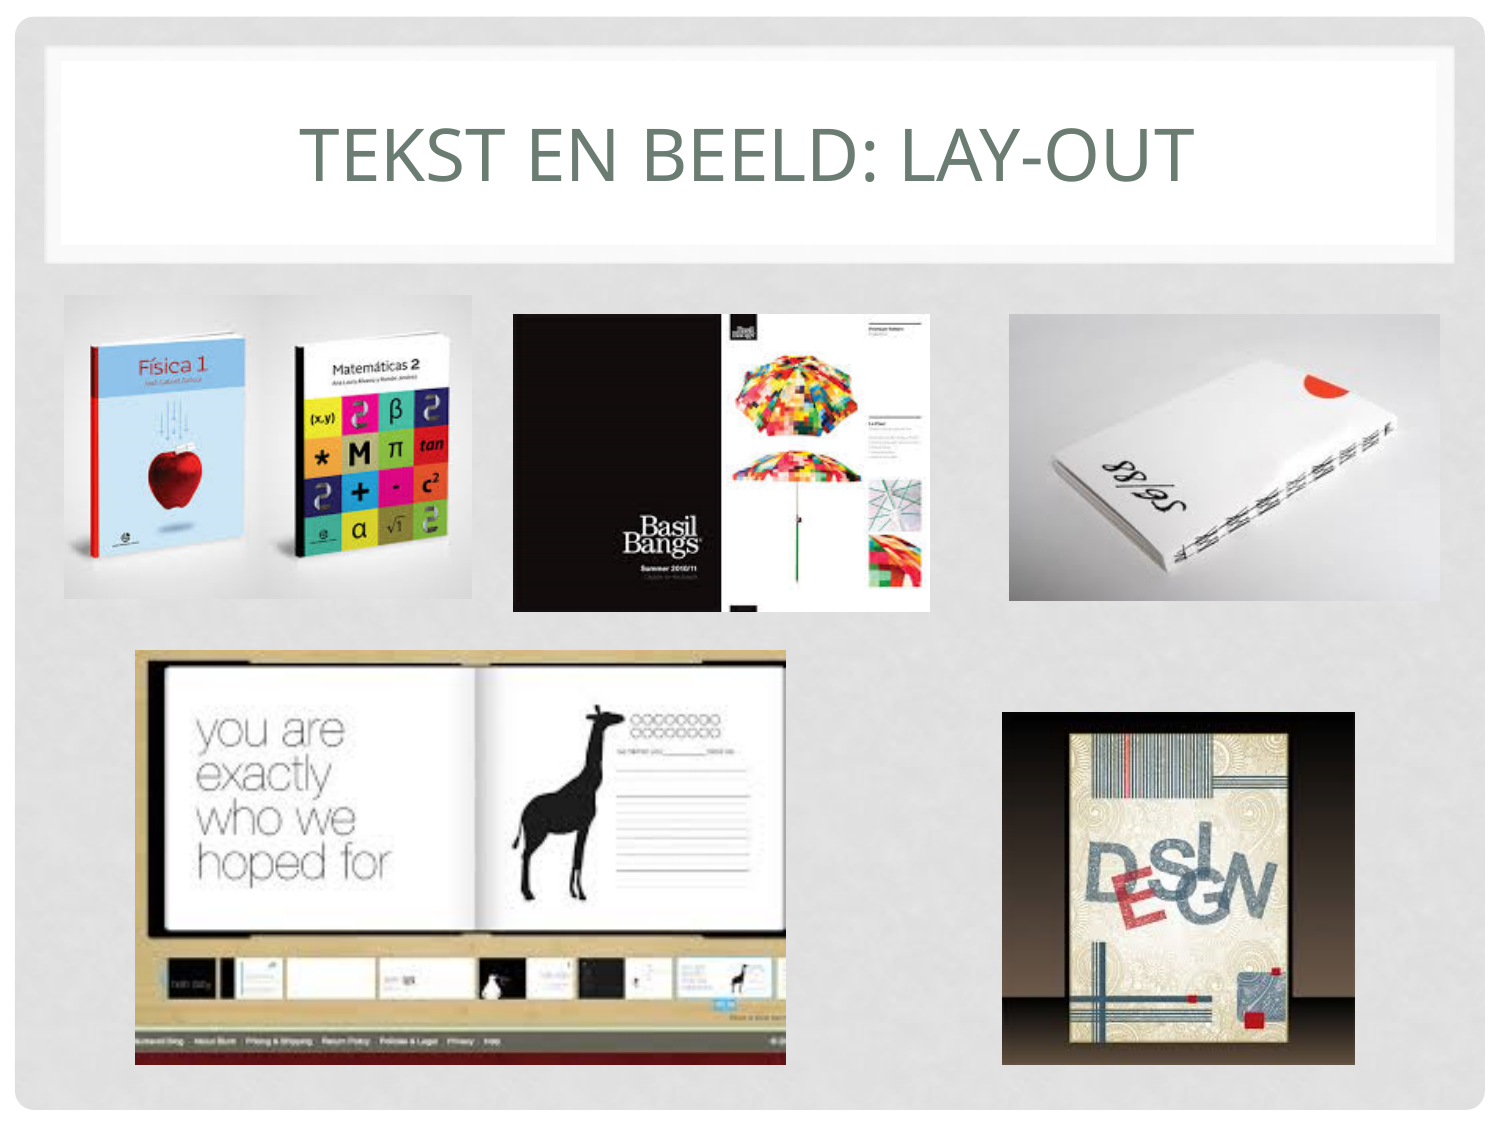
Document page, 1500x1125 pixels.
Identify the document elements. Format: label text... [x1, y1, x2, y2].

title Tekst en beeld: lay-out [69, 66, 1425, 238]
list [64, 295, 472, 599]
picture [1002, 712, 1355, 1065]
picture [513, 314, 930, 612]
picture [135, 650, 786, 1065]
picture [1009, 314, 1440, 601]
